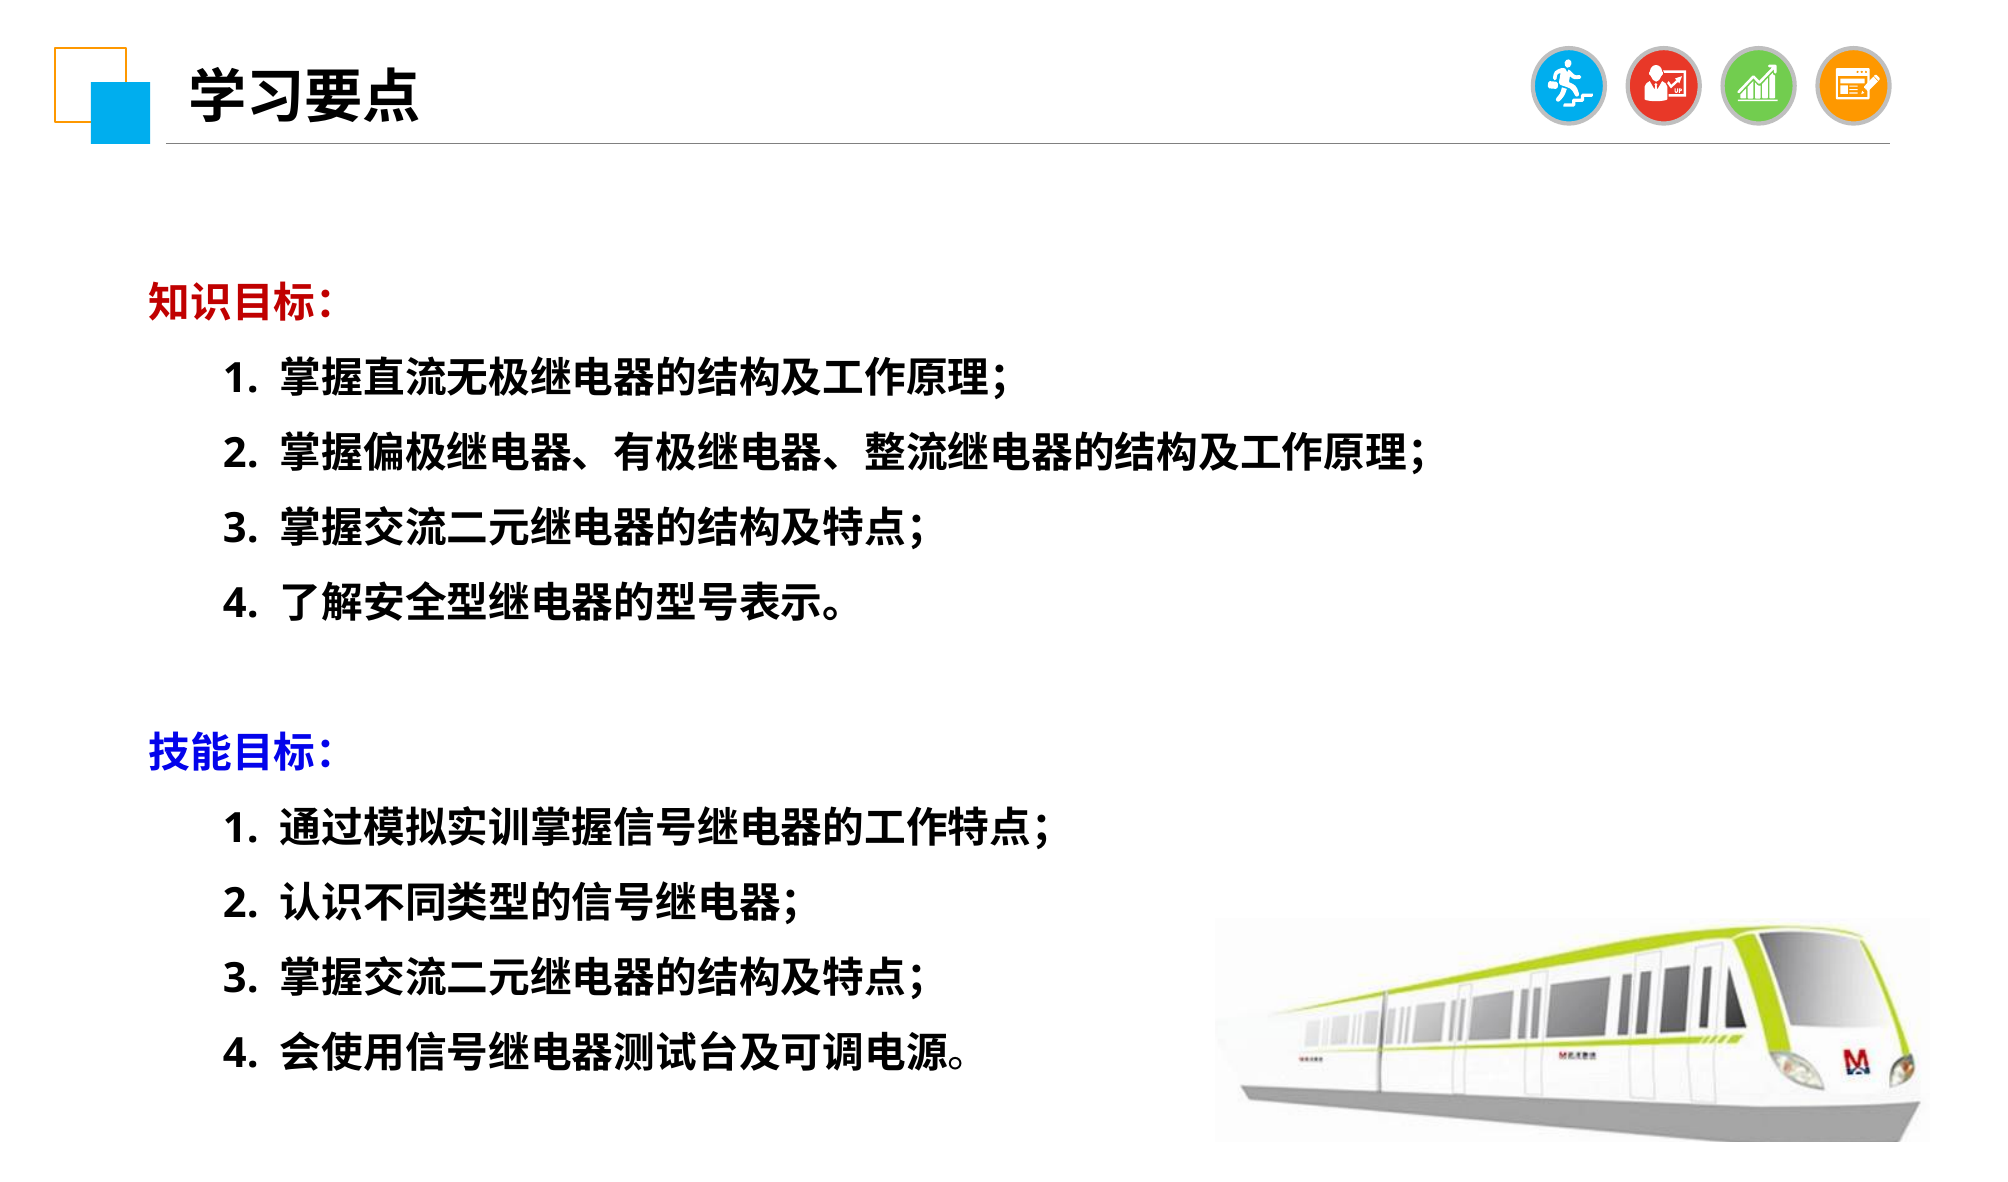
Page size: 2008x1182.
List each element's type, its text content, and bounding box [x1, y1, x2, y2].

text_box 学习要点 [173, 51, 437, 137]
picture [1214, 918, 1931, 1142]
text_box 知识目标： 1. 掌握直流无极继电器的结构及工作原理； 2. 掌握偏极继电器、有极继电器、整流继电器的结构及工作原理； 3. 掌握交流二元继电器的结构及特点； 4. 了解安全型继电器的型号表示。 技能目标： 1. 通过模拟实训掌握信号继电器的工作特点； 2. 认识不同类型的信号继电器； 3. 掌握交流二元继电器的结构及特点； 4. 会使用信号继电器测试台及可调电源。 [89, 243, 1918, 1084]
